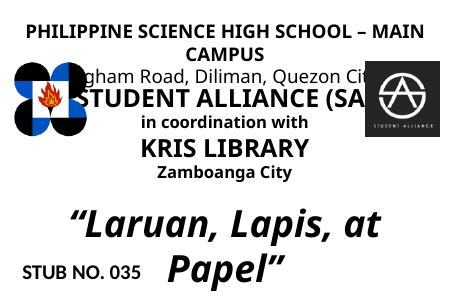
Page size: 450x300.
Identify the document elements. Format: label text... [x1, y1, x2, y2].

picture [12, 60, 88, 137]
text_box STUDENT ALLIANCE (SA) in coordination with KRIS LIBRARY Zamboanga City [0, 74, 450, 190]
text_box STUB NO. 035 [7, 251, 213, 292]
picture [364, 60, 441, 137]
text_box “Laruan, Lapis, at Papel” [0, 192, 450, 298]
text_box PHILIPPINE SCIENCE HIGH SCHOOL – MAIN CAMPUS Agham Road, Diliman, Quezon City [0, 12, 450, 74]
